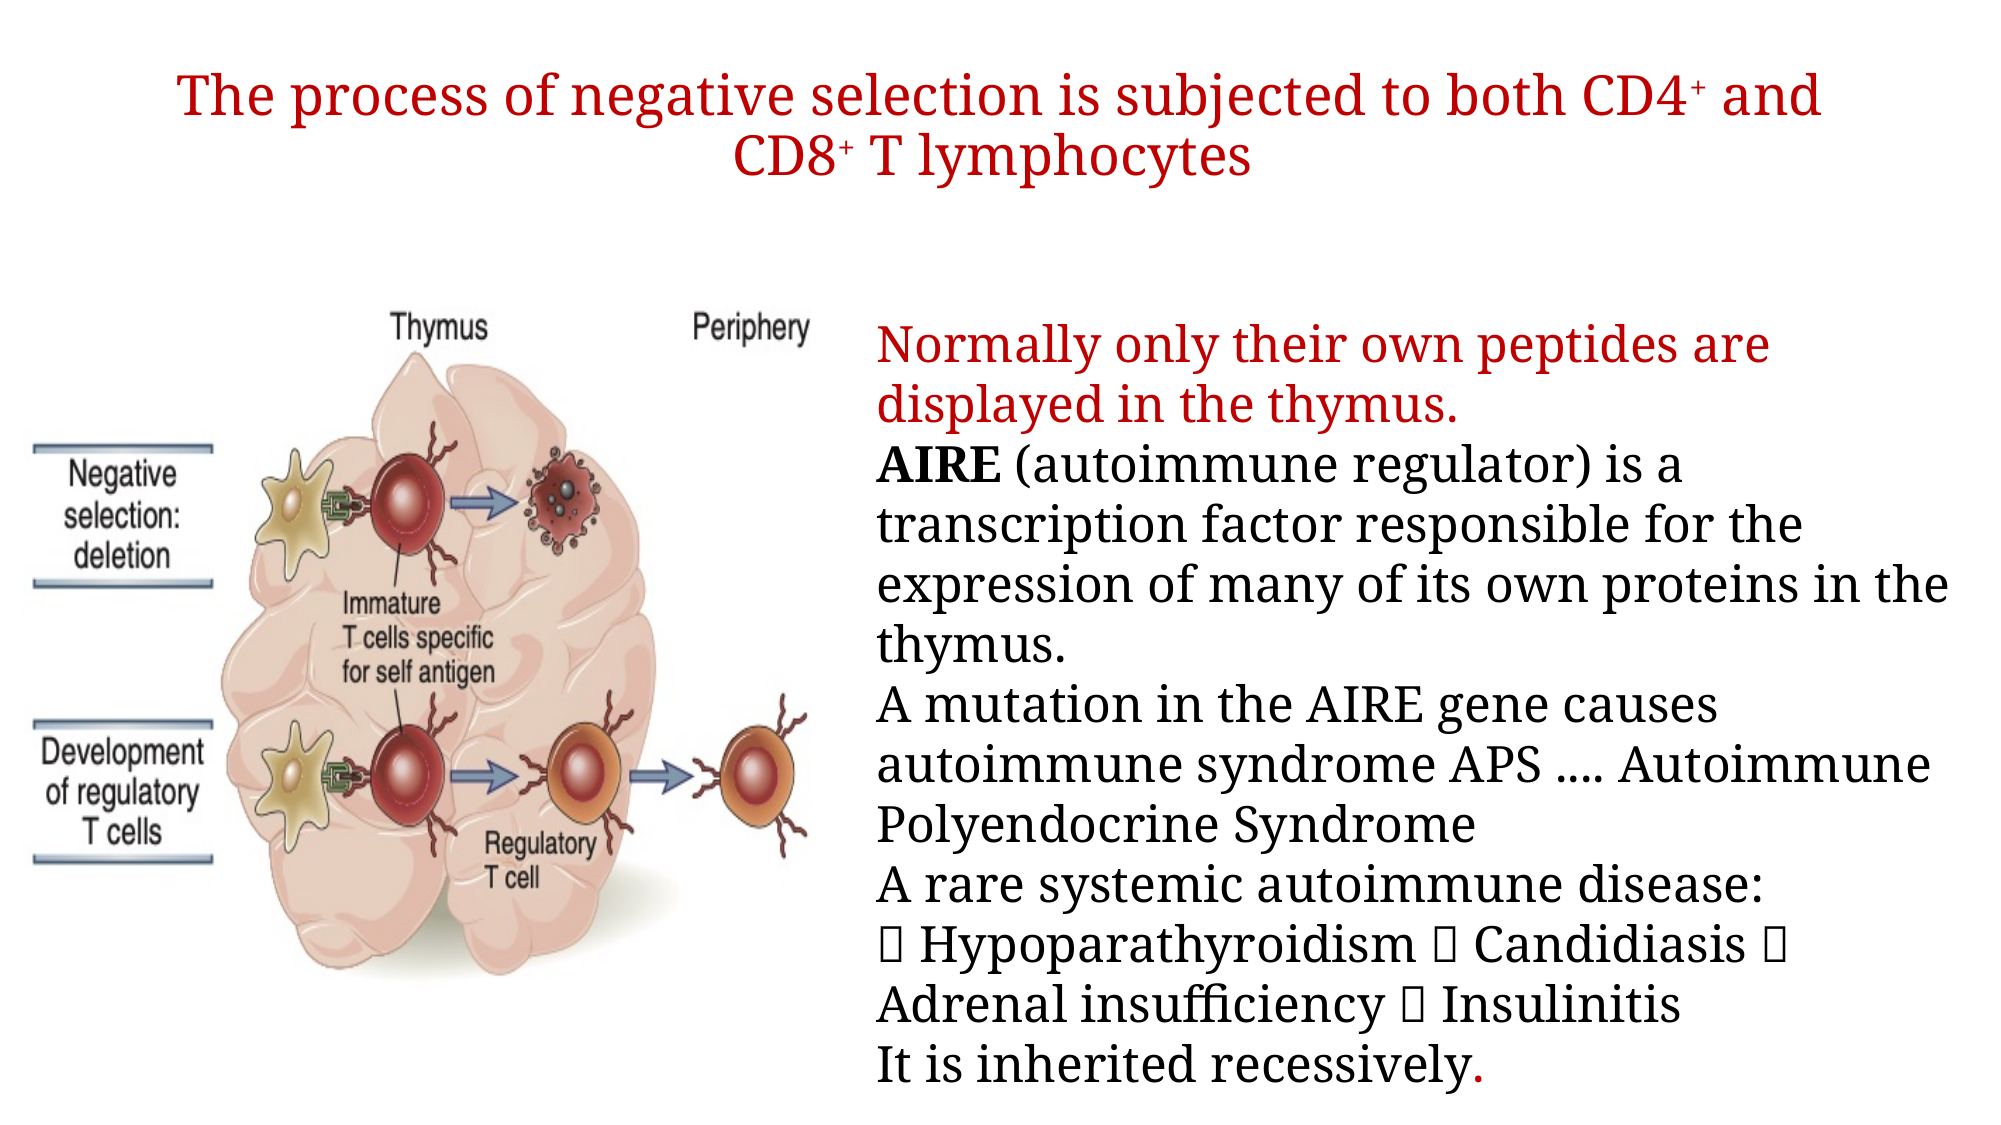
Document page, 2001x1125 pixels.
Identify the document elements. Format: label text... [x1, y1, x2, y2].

title The process of negative selection is subjected to both CD4+ and CD8+ T lymphocytes [137, 59, 1863, 278]
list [0, 277, 862, 997]
text_box Normally only their own peptides are displayed in the thymus. AIRE (autoimmune regulator) is a transcription factor responsible for the expression of many of its own proteins in the thymus. A mutation in the AIRE gene causes autoimmune syndrome APS .... Autoimmune Polyendocrine Syndrome A rare systemic autoimmune disease:  Hypoparathyroidism  Candidiasis  Adrenal insufficiency  Insulinitis It is inherited recessively. [861, 304, 2000, 1125]
